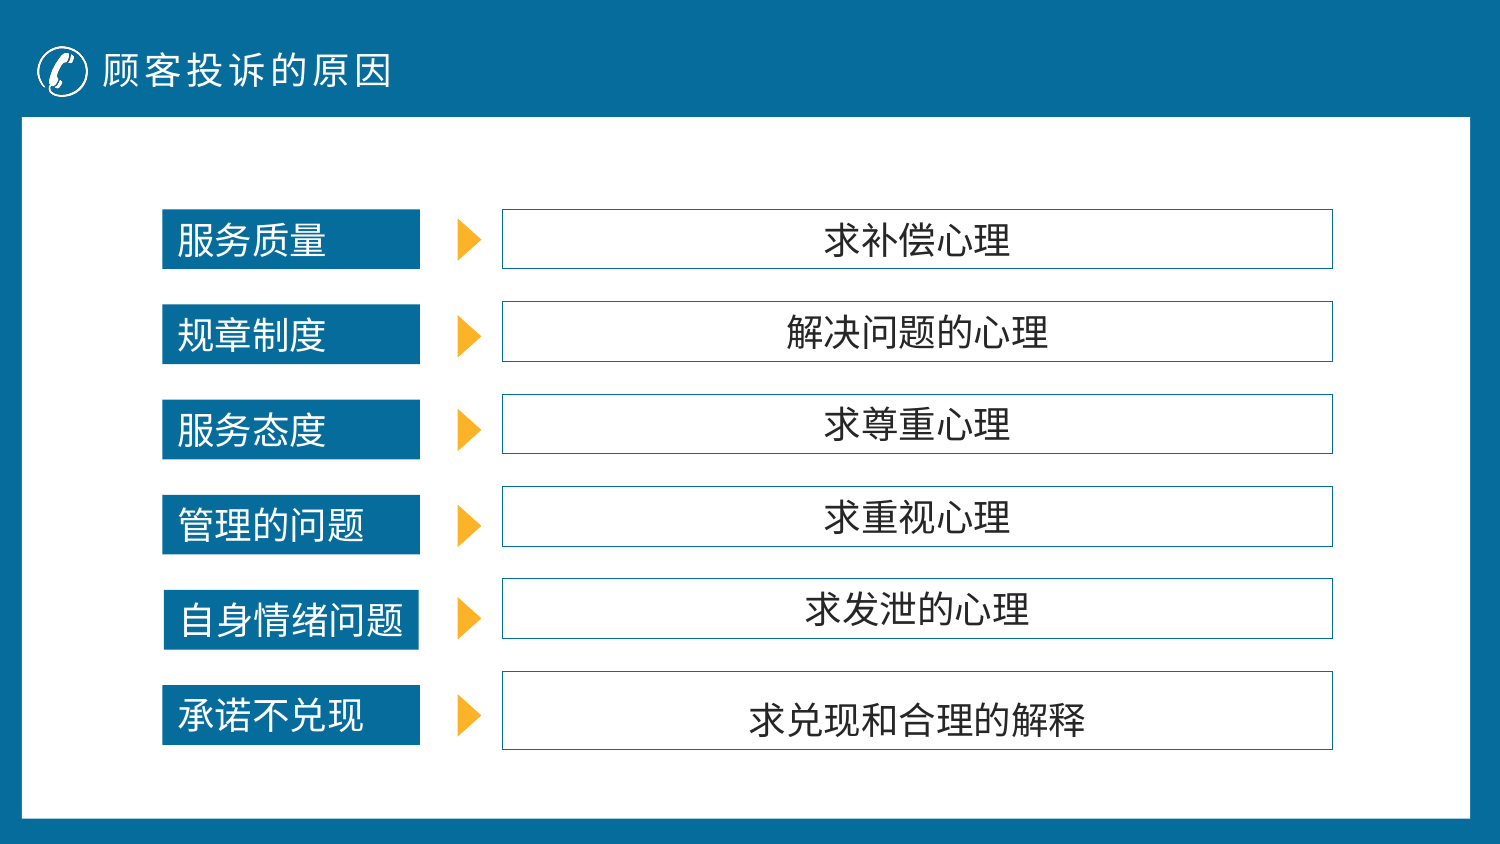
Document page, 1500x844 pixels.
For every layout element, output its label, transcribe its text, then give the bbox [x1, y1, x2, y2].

text_box 自身情绪问题 [163, 589, 419, 650]
text_box 求发泄的心理 [502, 578, 1333, 639]
text_box [456, 502, 483, 550]
text_box 承诺不兑现 [162, 685, 420, 745]
text_box 服务质量 [162, 209, 420, 269]
text_box 规章制度 [162, 304, 420, 365]
text_box 求补偿心理 [502, 209, 1333, 269]
text_box 服务态度 [162, 399, 420, 460]
text_box [456, 406, 483, 454]
text_box 管理的问题 [162, 494, 420, 555]
text_box [456, 594, 483, 642]
text_box [456, 215, 483, 264]
text_box [456, 312, 483, 361]
text_box [456, 691, 483, 740]
text_box 解决问题的心理 [502, 301, 1333, 362]
text_box 求重视心理 [502, 486, 1333, 547]
picture [50, 54, 68, 85]
text_box 求尊重心理 [502, 394, 1333, 454]
text_box 求兑现和合理的解释 [502, 671, 1333, 750]
picture [80, 63, 87, 88]
text_box 顾客投诉的原因 [87, 40, 938, 100]
